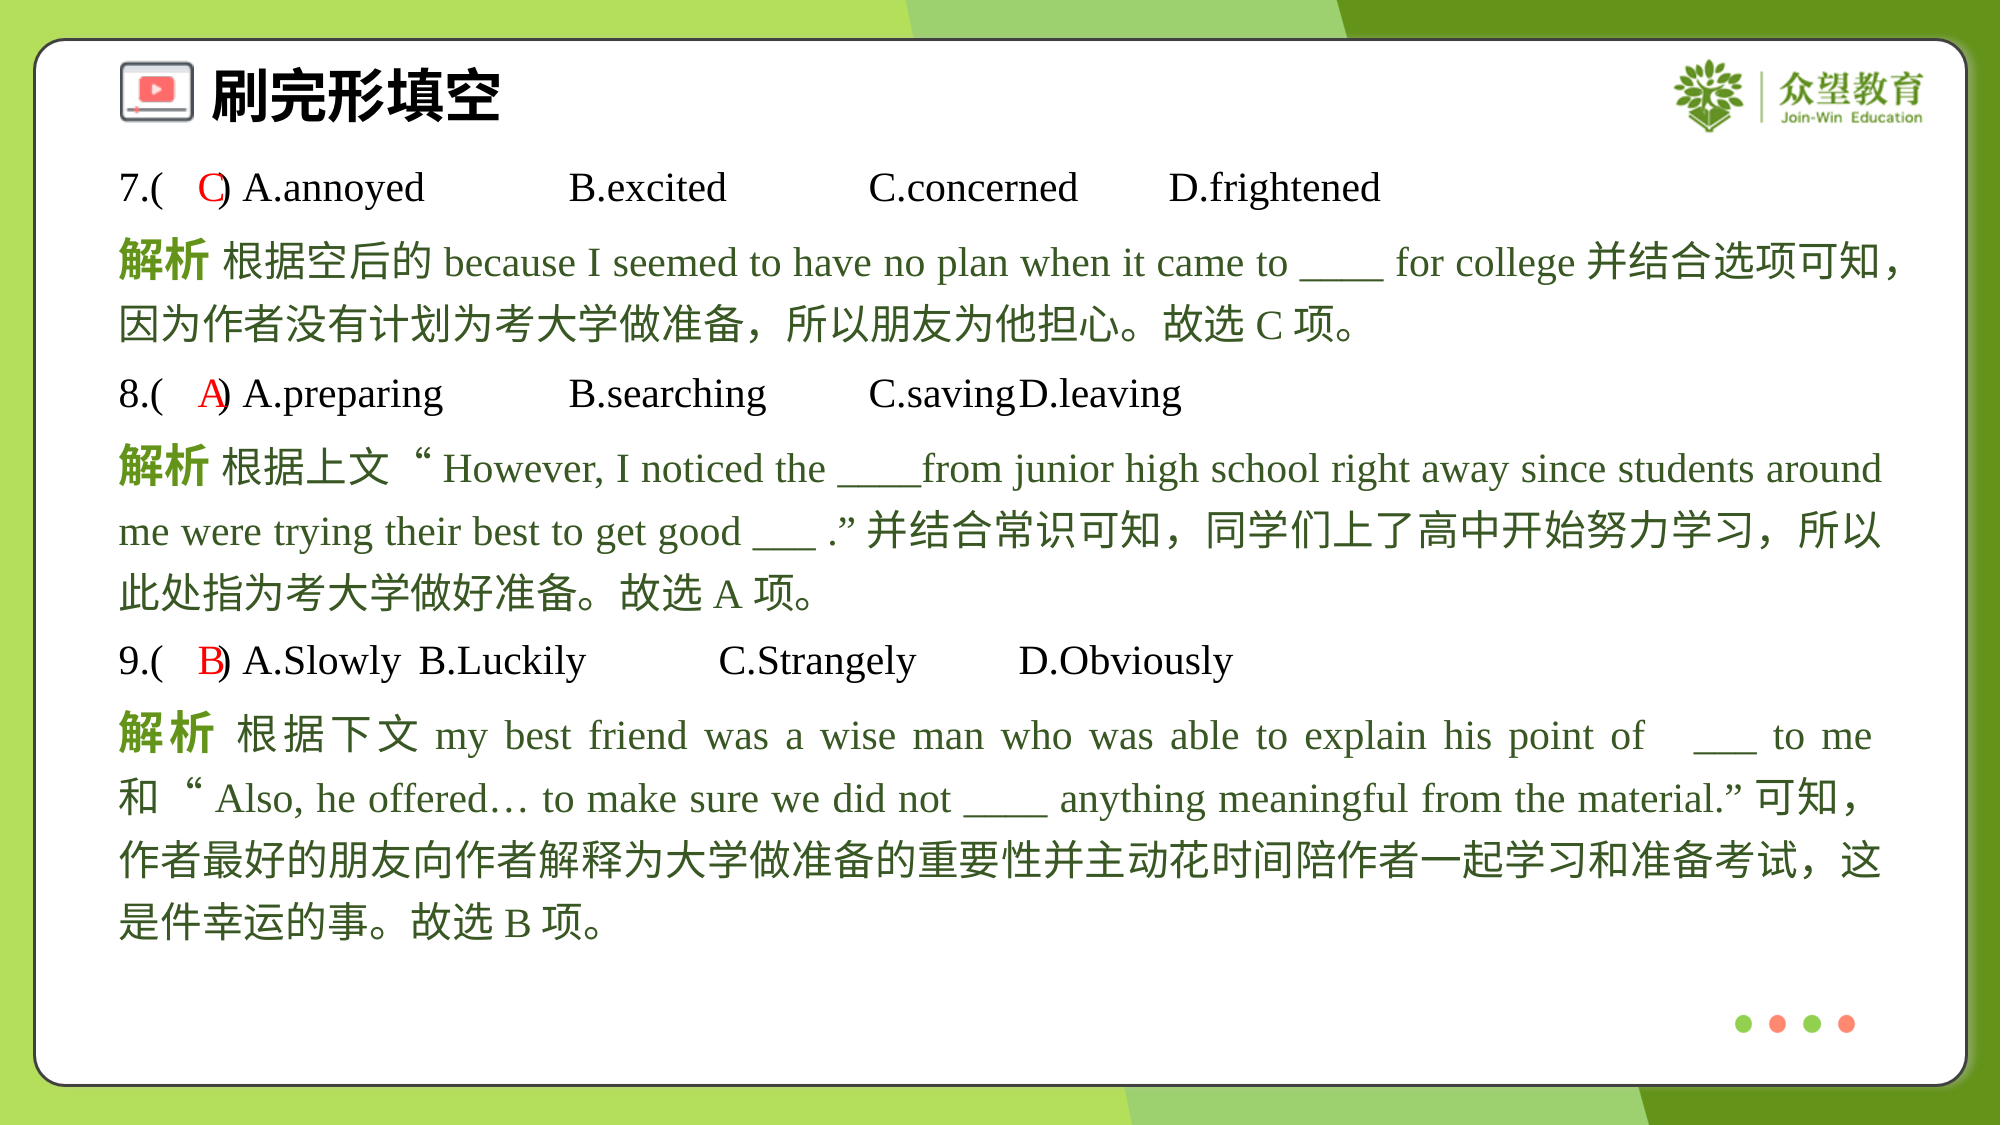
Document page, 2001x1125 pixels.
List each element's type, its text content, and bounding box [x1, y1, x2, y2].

text_box 8.( ) A.preparing B.searching C.saving D.leaving [243, 353, 1883, 416]
text_box B [182, 619, 241, 683]
text_box 7.( ) A.annoyed B.excited C.concerned D.frightened [241, 146, 1883, 210]
text_box 9.( ) A.Slowly B.Luckily C.Strangely D.Obviously [241, 619, 1883, 683]
text_box 解析 根据下文my best friend was a wise man who was able to explain his point of ___ to me和“Also, he offered… to make sure we did not ____ anything meaningful from the material.”可知，作者最好的朋友向作者解释为大学做准备的重要性并主动花时间陪作者一起学习和准备考试，这是件幸运的事。故选B项。 [118, 689, 1883, 946]
text_box 解析 根据空后的because I seemed to have no plan when it came to ____ for college并结合选项可知，因为作者没有计划为考大学做准备，所以朋友为他担心。故选C项。 [118, 216, 1883, 348]
text_box A [182, 353, 243, 416]
text_box 8.( ) A.preparing B.searching C.saving D.leaving [118, 353, 182, 416]
picture [0, 0, 2000, 1125]
text_box 9.( ) A.Slowly B.Luckily C.Strangely D.Obviously [118, 619, 182, 683]
text_box 7.( ) A.annoyed B.excited C.concerned D.frightened [118, 146, 182, 210]
text_box 解析 根据上文“However, I noticed the ____from junior high school right away since students around me were trying their best to get good ___ .”并结合常识可知，同学们上了高中开始努力学习，所以此处指为考大学做好准备。故选A项。 [118, 422, 1883, 617]
text_box C [182, 146, 241, 210]
